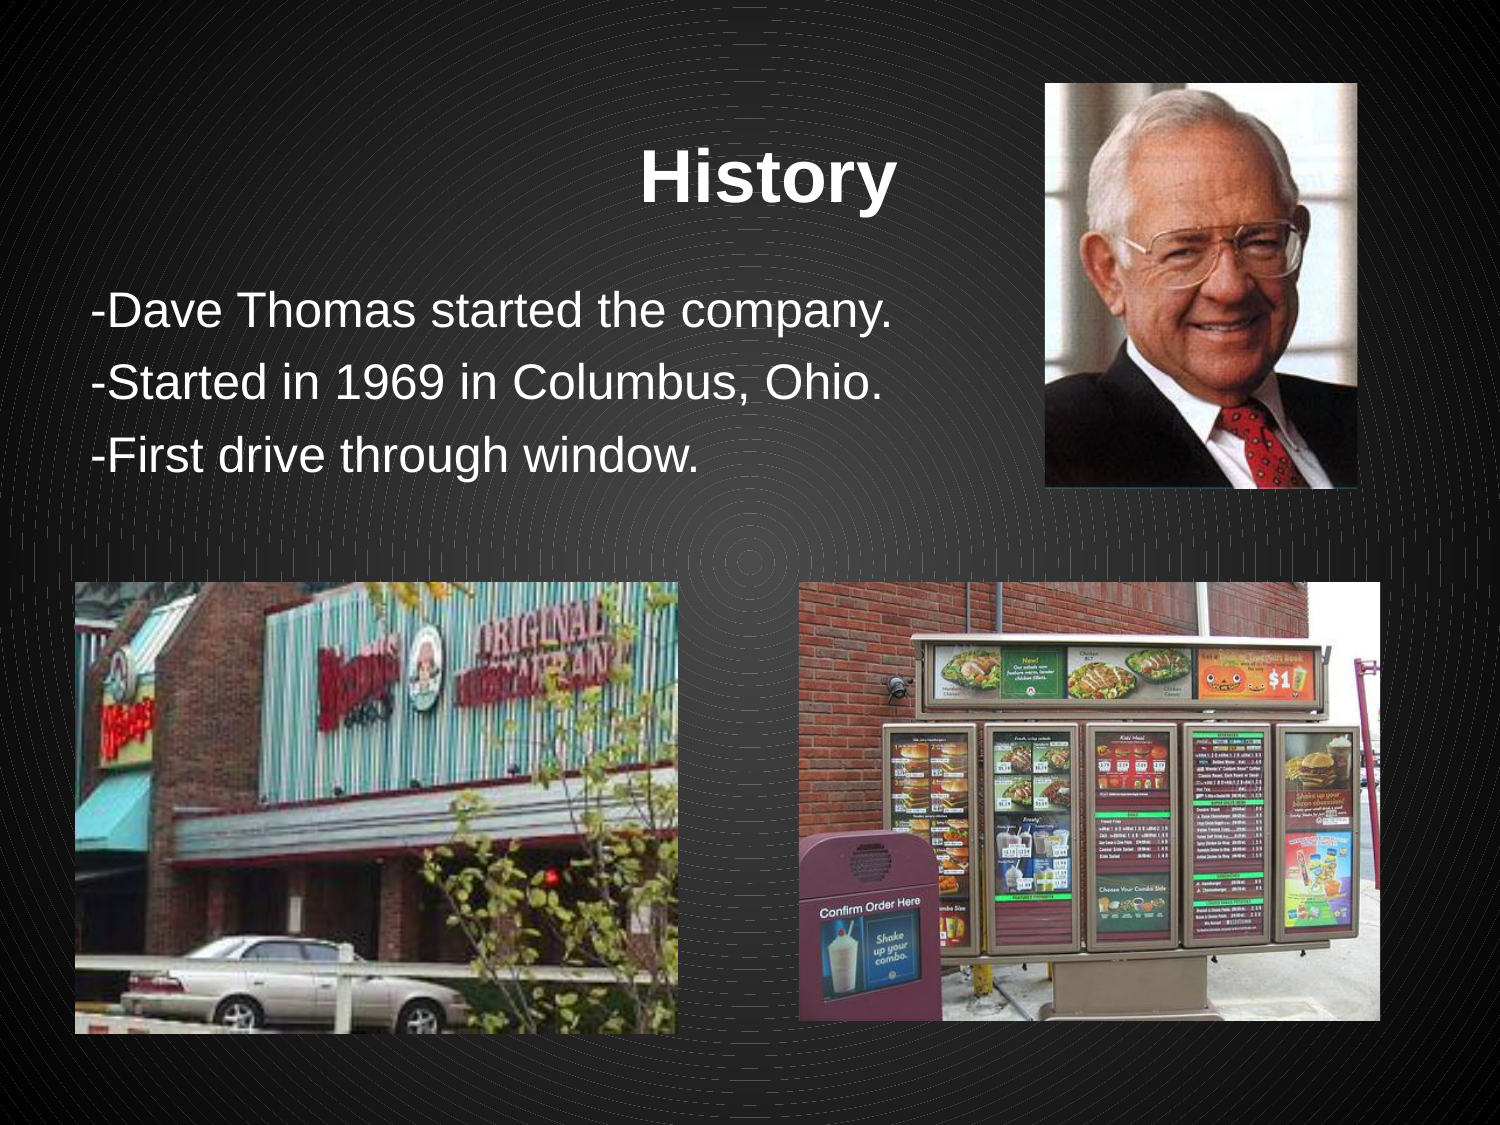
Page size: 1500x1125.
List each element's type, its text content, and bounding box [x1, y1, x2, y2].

text_box [75, 582, 678, 1034]
text_box [798, 582, 1381, 1021]
title History [75, 14, 1425, 233]
text_box [1044, 83, 1358, 489]
list -Dave Thomas started the company. -Started in 1969 in Columbus, Ohio. -First drive through window. [75, 262, 1425, 931]
